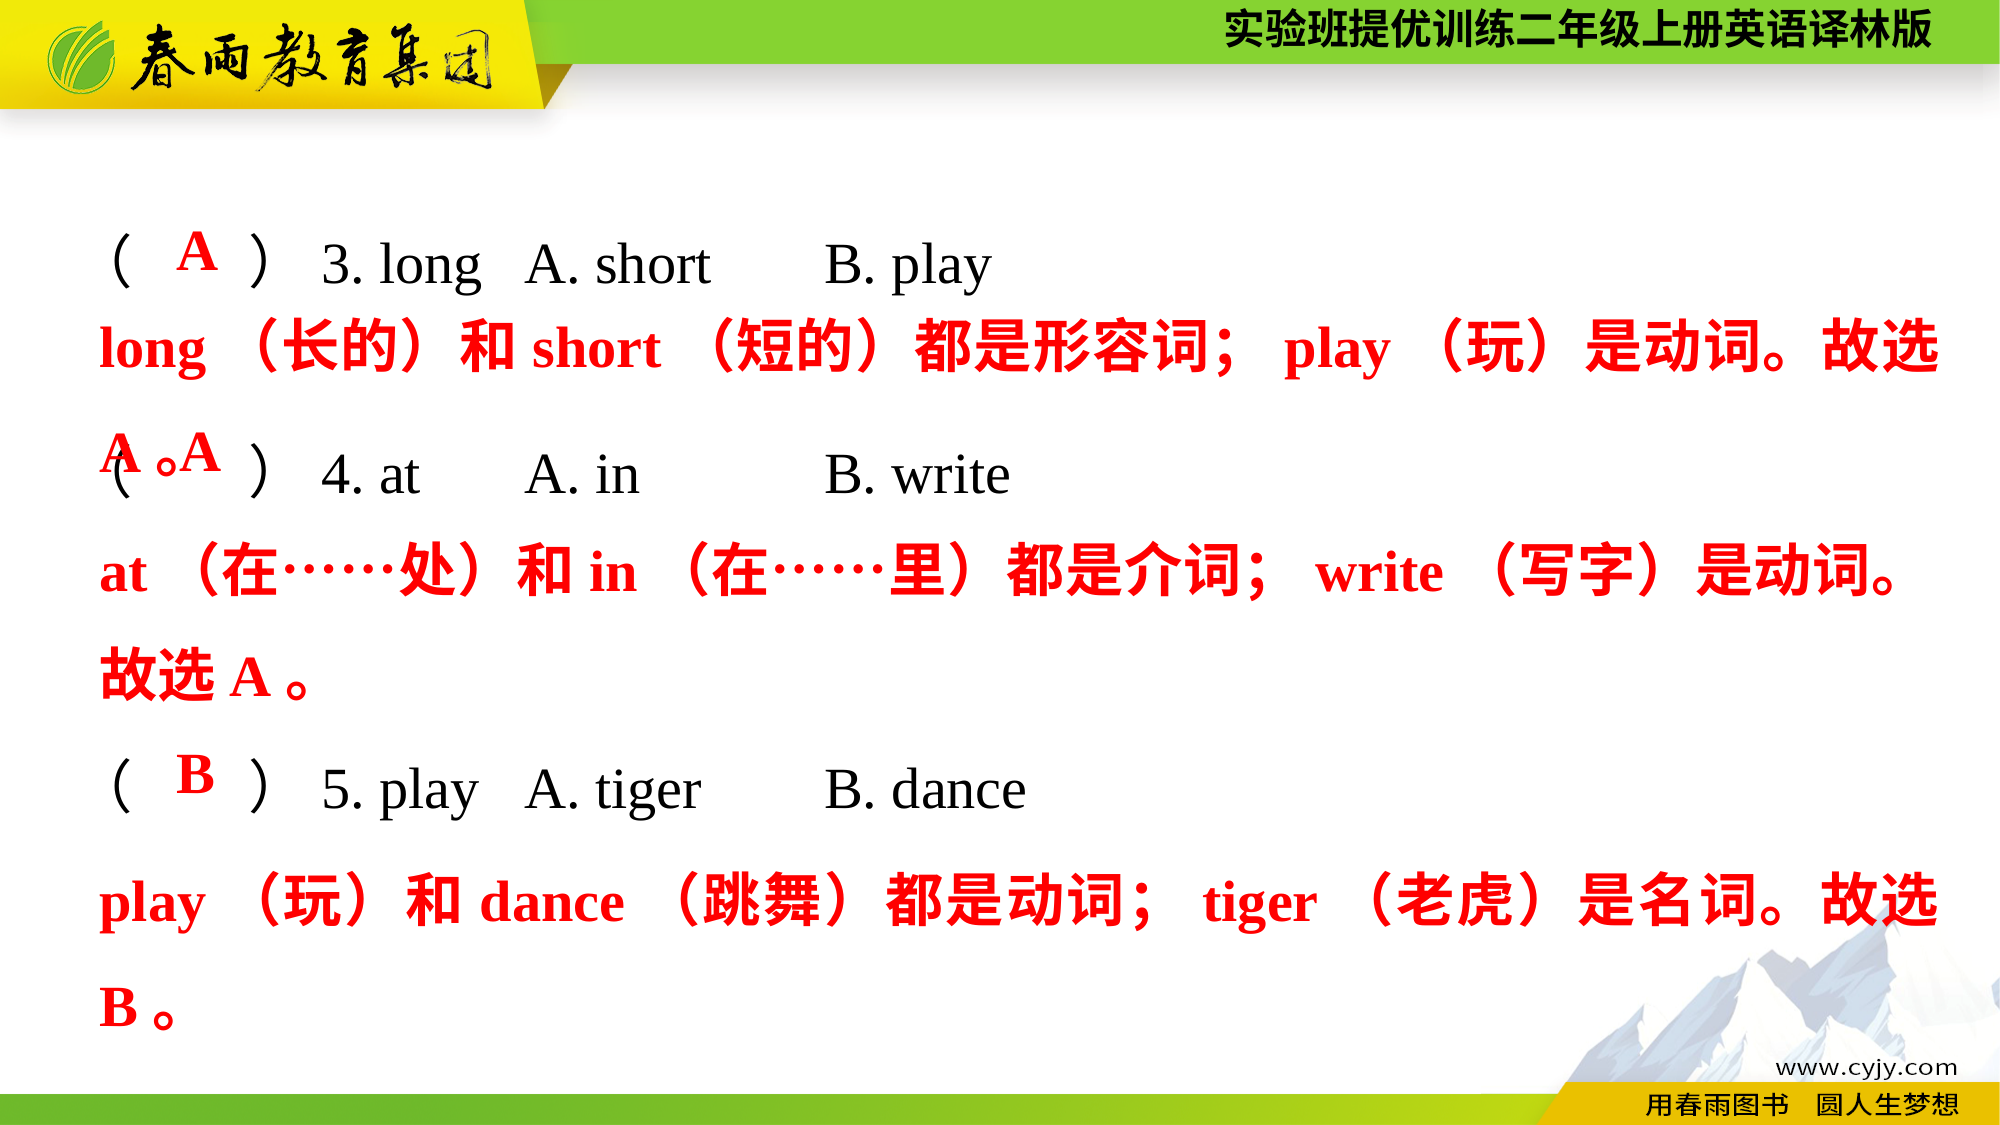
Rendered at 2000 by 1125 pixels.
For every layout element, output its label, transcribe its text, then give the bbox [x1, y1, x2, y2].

text_box at（在……处）和in（在……里）都是介词；write（写字）是动词。故选A。 [84, 490, 1945, 716]
text_box B [161, 727, 231, 813]
list （ ）3. long A. short B. play （ ）4. at A. in B. write （ ）5. play A. tiger B. dance [59, 182, 1944, 834]
text_box play（玩）和dance（跳舞）都是动词；tiger（老虎）是名词。故选B。 [84, 820, 1969, 1046]
text_box A [161, 204, 234, 290]
text_box A [164, 405, 237, 491]
picture [0, 0, 2000, 1125]
text_box long（长的）和short（短的）都是形容词；play（玩）是动词。故选A。 [84, 267, 1969, 492]
